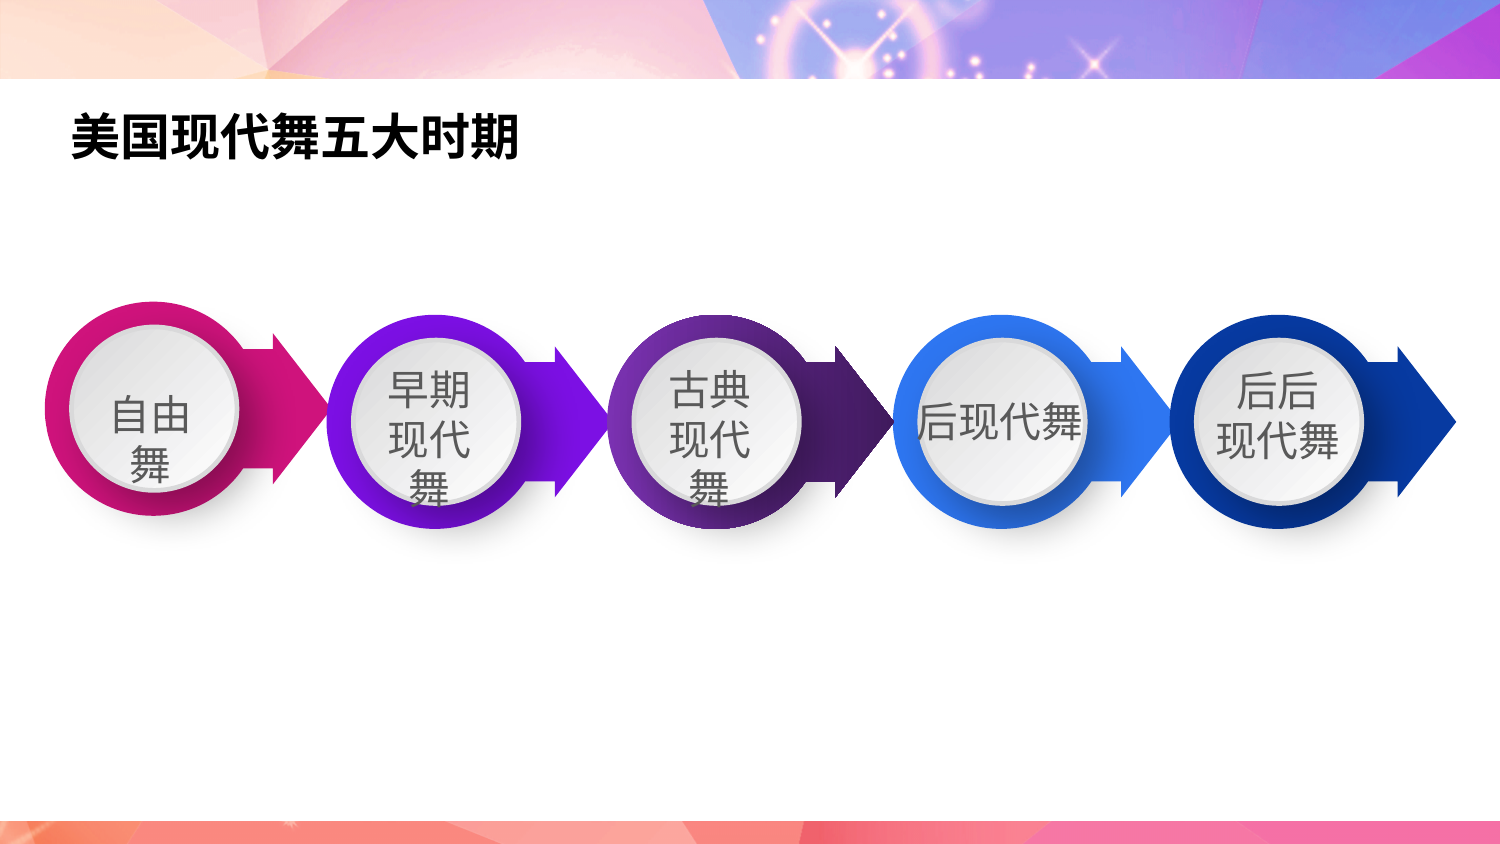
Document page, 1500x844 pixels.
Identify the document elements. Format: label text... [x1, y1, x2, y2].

picture [0, 821, 1500, 844]
picture [0, 0, 1500, 79]
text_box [894, 314, 1169, 529]
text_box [326, 314, 607, 529]
text_box 美国现代舞五大时期 [55, 97, 580, 223]
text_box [607, 314, 894, 529]
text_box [1169, 314, 1457, 529]
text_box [44, 301, 332, 516]
